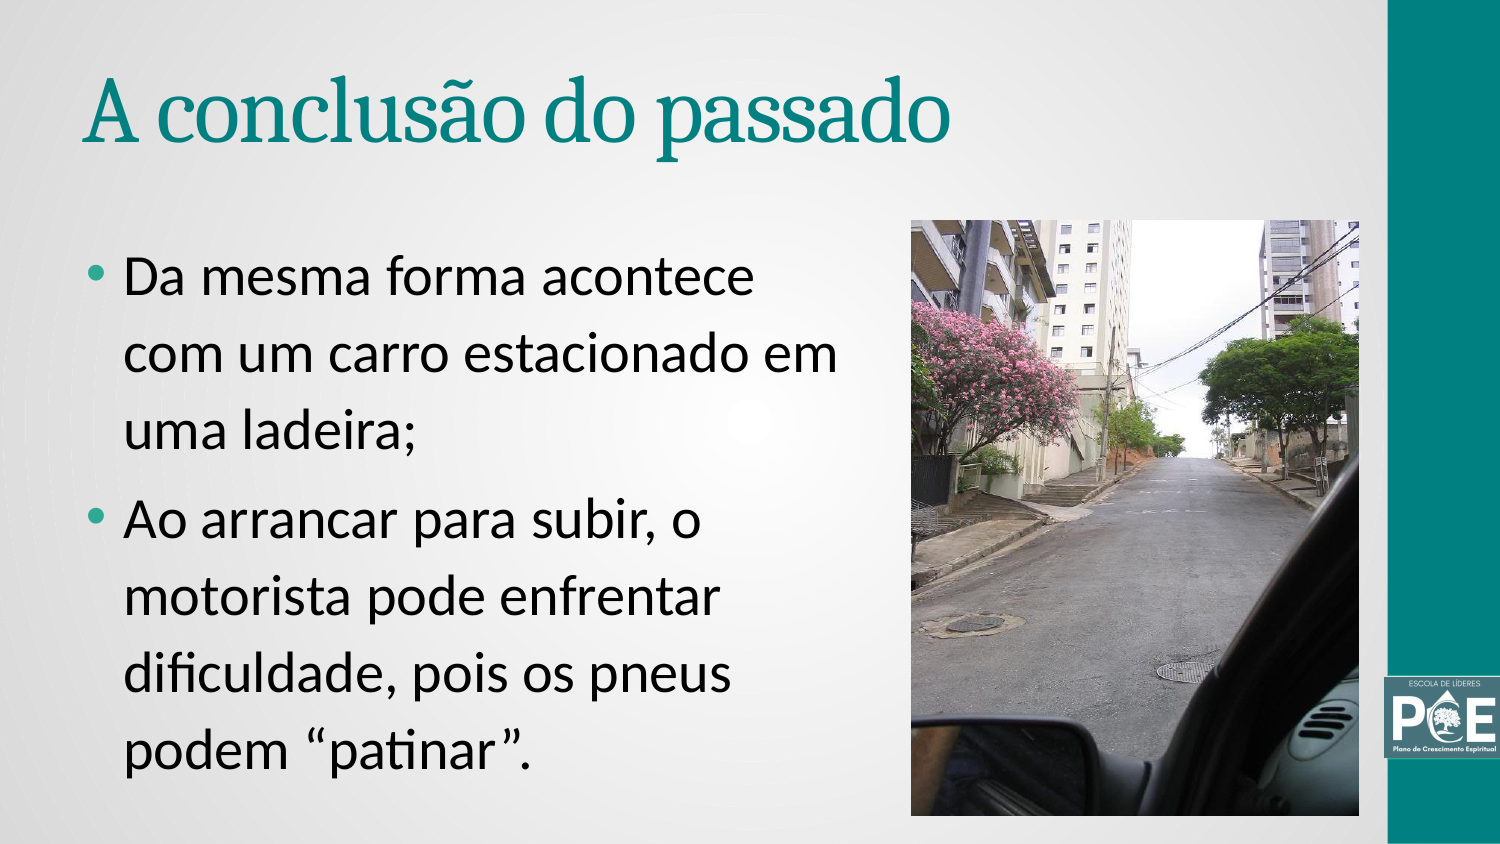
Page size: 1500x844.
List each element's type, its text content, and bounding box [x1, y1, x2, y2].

picture [911, 220, 1359, 817]
title A conclusão do passado [74, 33, 1326, 175]
picture [1384, 676, 1500, 758]
list Da mesma forma acontece com um carro estacionado em uma ladeira; Ao arrancar para subir, o motorista pode enfrentar dificuldade, pois os pneus podem “patinar”. [58, 223, 862, 788]
